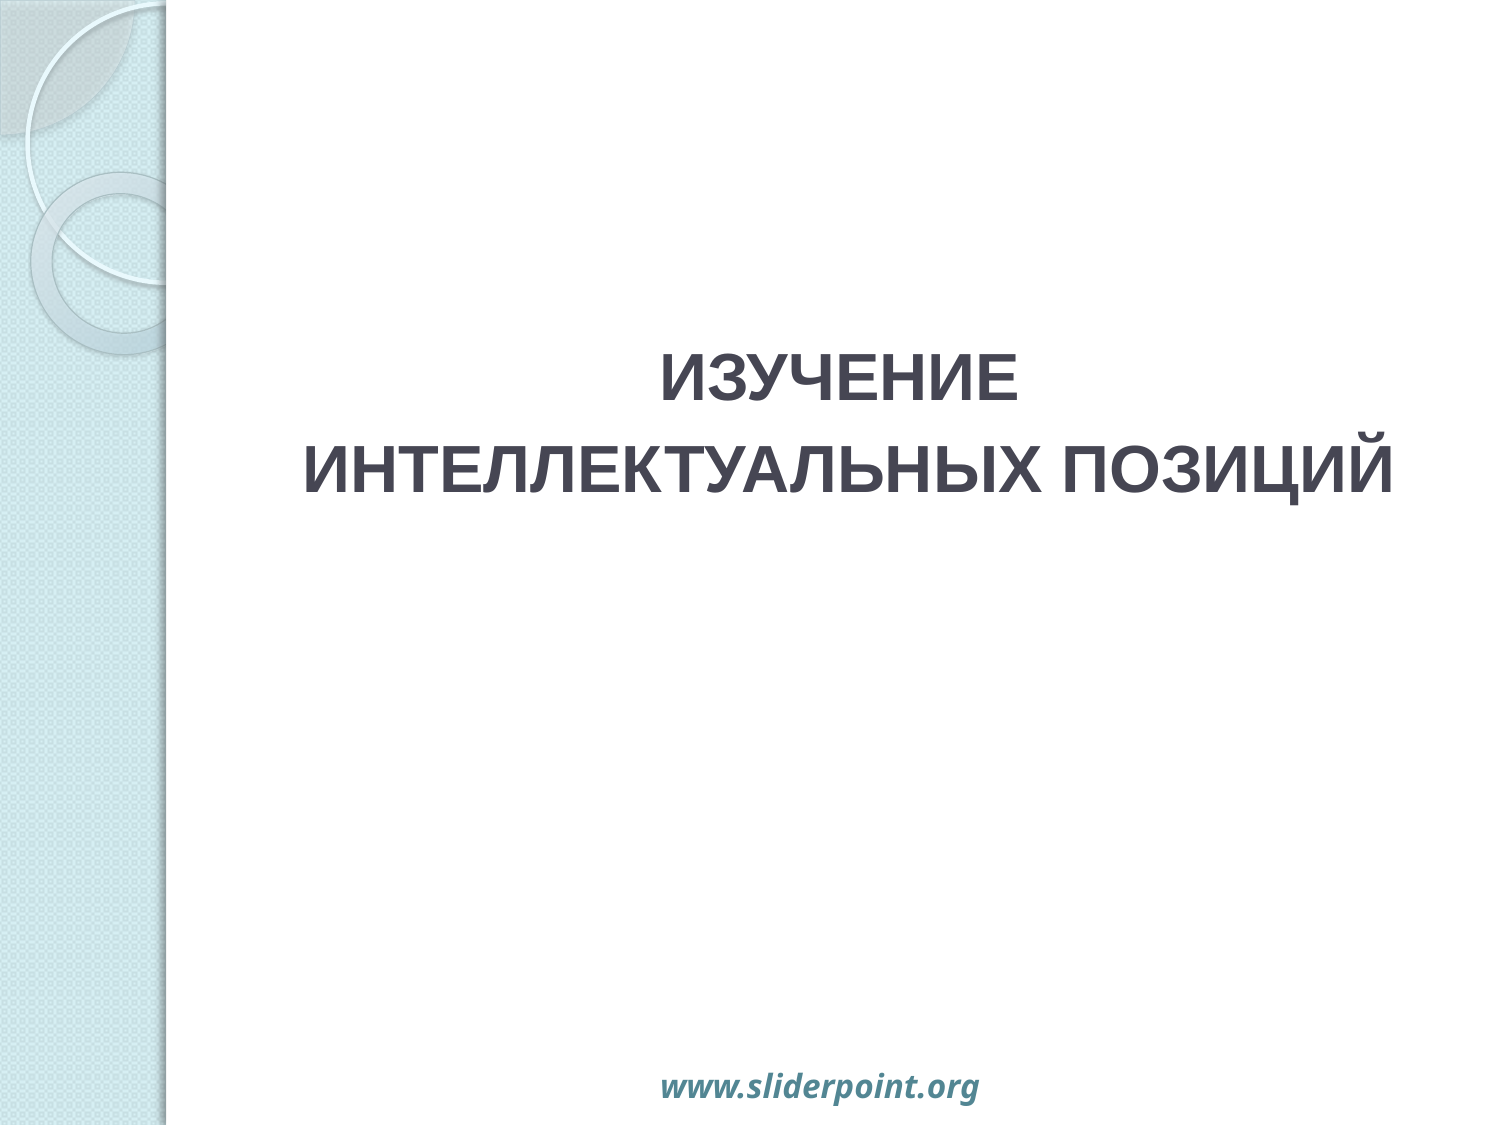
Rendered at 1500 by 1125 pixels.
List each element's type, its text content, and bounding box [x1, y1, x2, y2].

list ИЗУЧЕНИЕ ИНТЕЛЛЕКТУАЛЬНЫХ ПОЗИЦИЙ [218, 326, 1449, 764]
footer www.sliderpoint.org [187, 1034, 1454, 1113]
